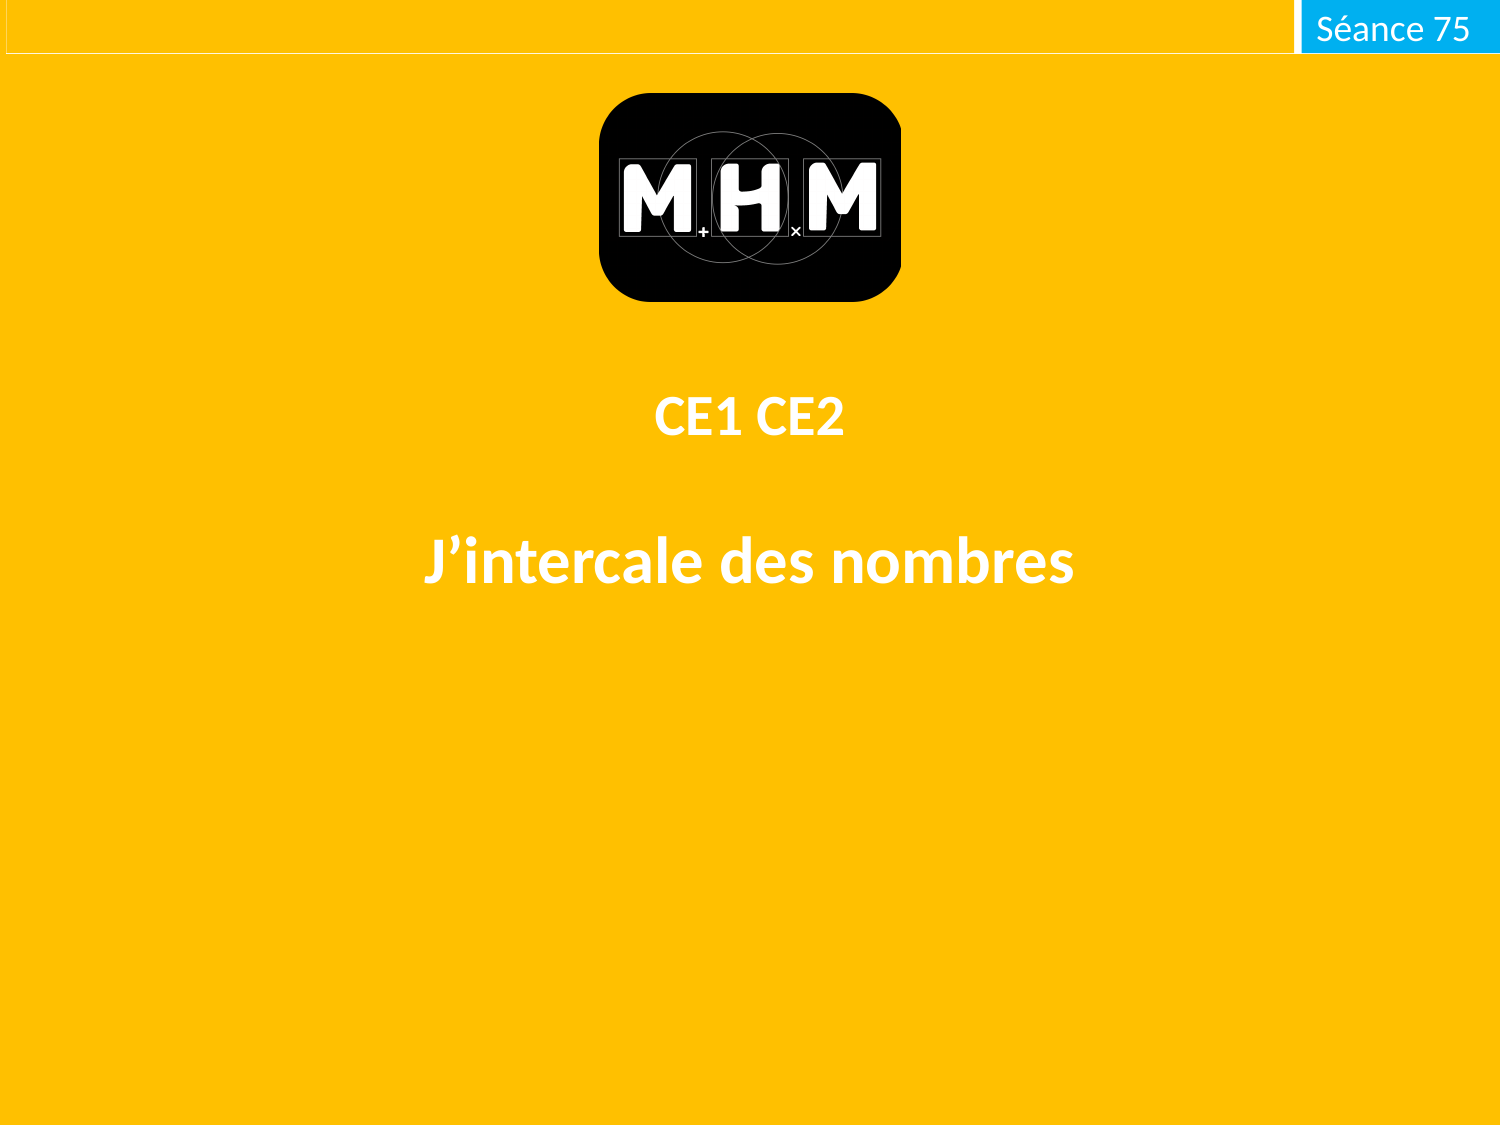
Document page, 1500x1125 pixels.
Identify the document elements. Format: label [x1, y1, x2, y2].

text_box [0, 54, 1500, 1125]
